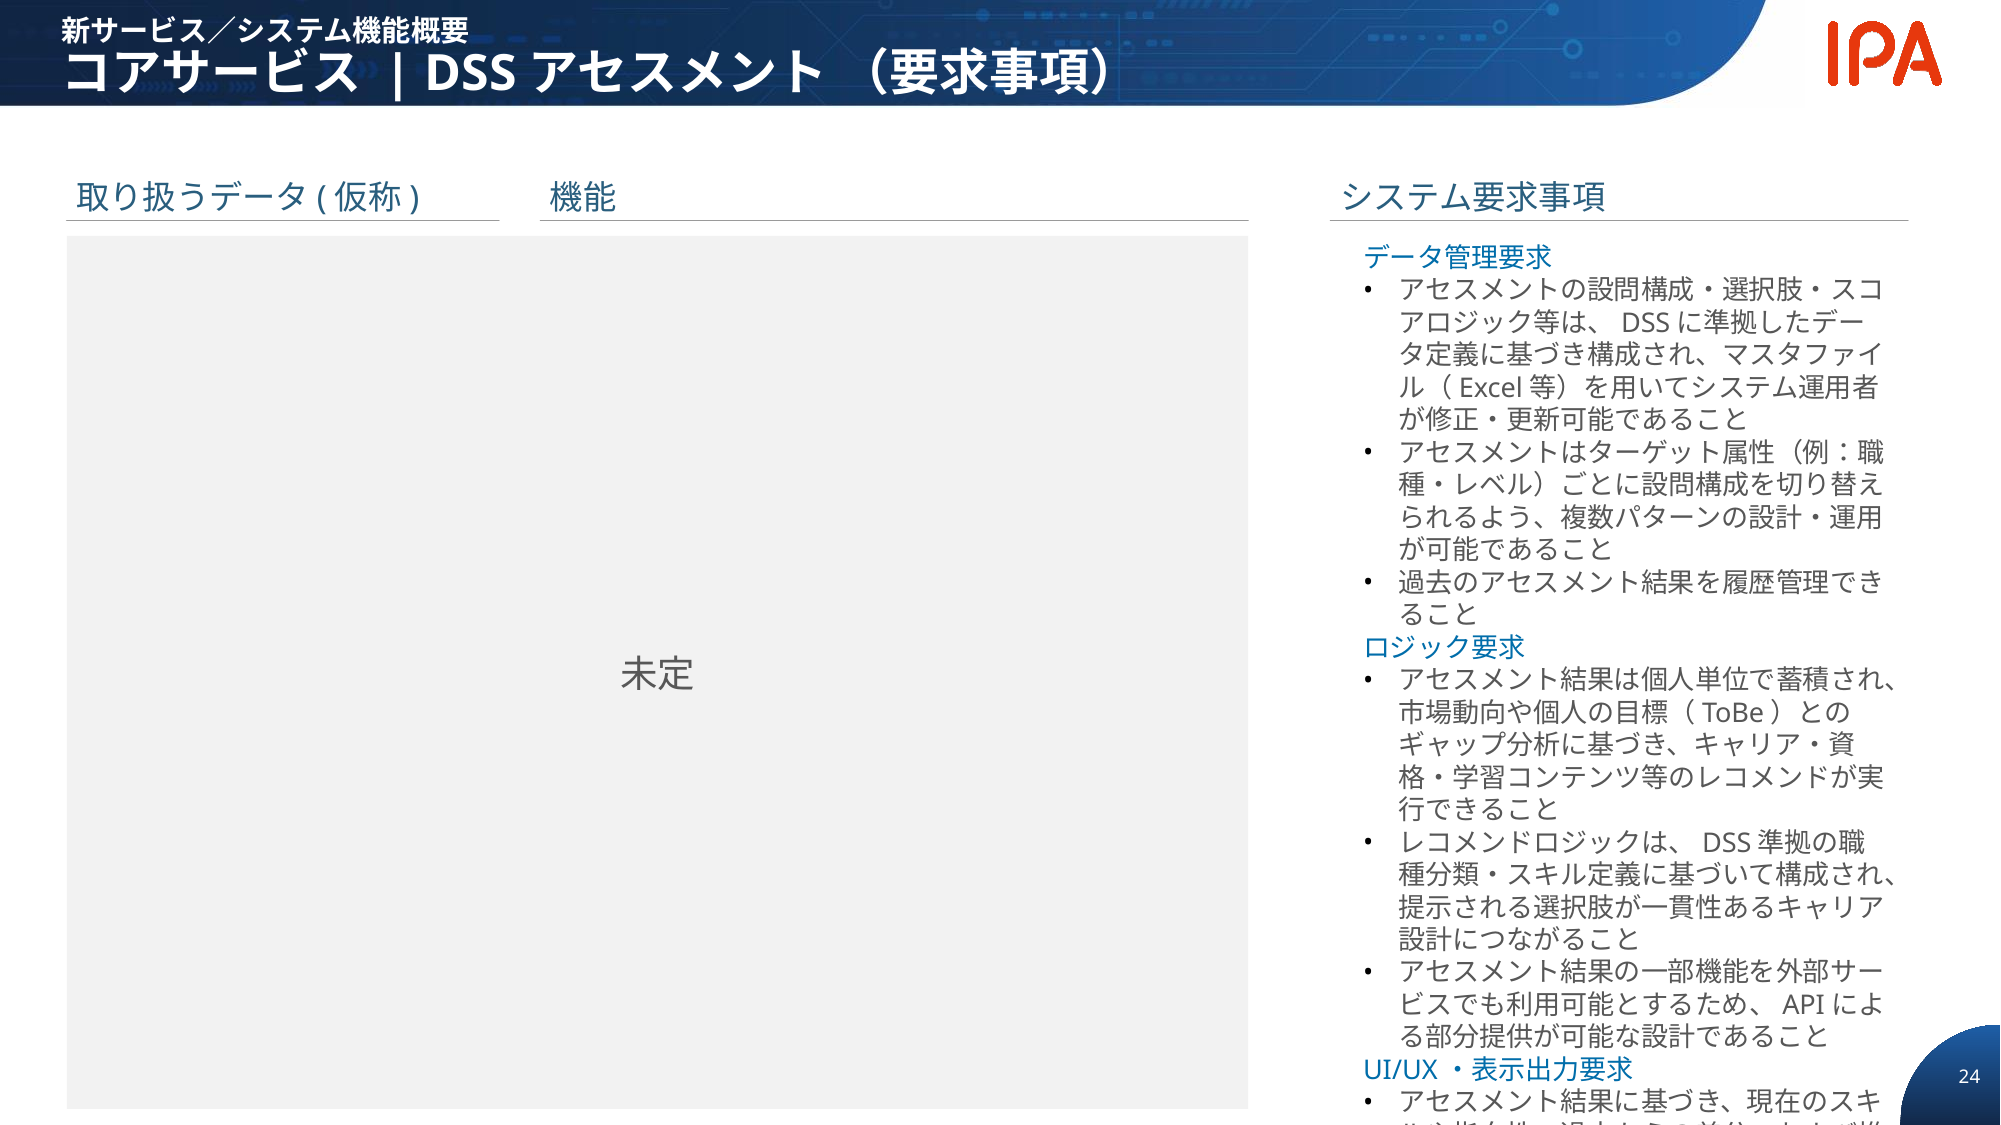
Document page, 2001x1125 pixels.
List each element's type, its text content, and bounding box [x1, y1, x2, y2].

text_box 未定 [66, 235, 1249, 1110]
text_box 新サービス／システム機能概要 コアサービス | DSSアセスメント （要求事項） [61, 16, 1794, 92]
picture [1828, 21, 1942, 86]
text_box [60, 174, 500, 221]
picture [0, 0, 1805, 108]
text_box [534, 174, 1249, 221]
text_box システム要求事項 [1324, 174, 1904, 218]
text_box データ管理要求 アセスメントの設問構成・選択肢・スコアロジック等は、DSSに準拠したデータ定義に基づき構成され、マスタファイル（Excel等）を用いてシステム運用者が修正・更新可能であること アセスメントはターゲット属性（例：職種・レベル）ごとに設問構成を切り替えられるよう、複数パターンの設計・運用が可能であること 過去のアセスメント結果を履歴管理できること ロジック要求 アセスメント結果は個人単位で蓄積され、市場動向や個人の目標（ToBe）とのギャップ分析に基づき、キャリア・資格・学習コンテンツ等のレコメンドが実行できること レコメンドロジックは、DSS準拠の職種分類・スキル定義に基づいて構成され、提示される選択肢が一貫性あるキャリア設計につながること アセスメント結果の一部機能を外部サービスでも利用可能とするため、APIによる部分提供が可能な設計であること UI/UX・表示出力要求 アセスメント結果に基づき、現在のスキルや指向性、過去からの差分、および推奨されるキャリアパス・資格・学習コンテンツを、アナリティクス上に視覚的に表示できること アセスメント実施時のユーザ負荷が過度とならないこと（設問数・回答時間） [1330, 232, 1904, 1040]
